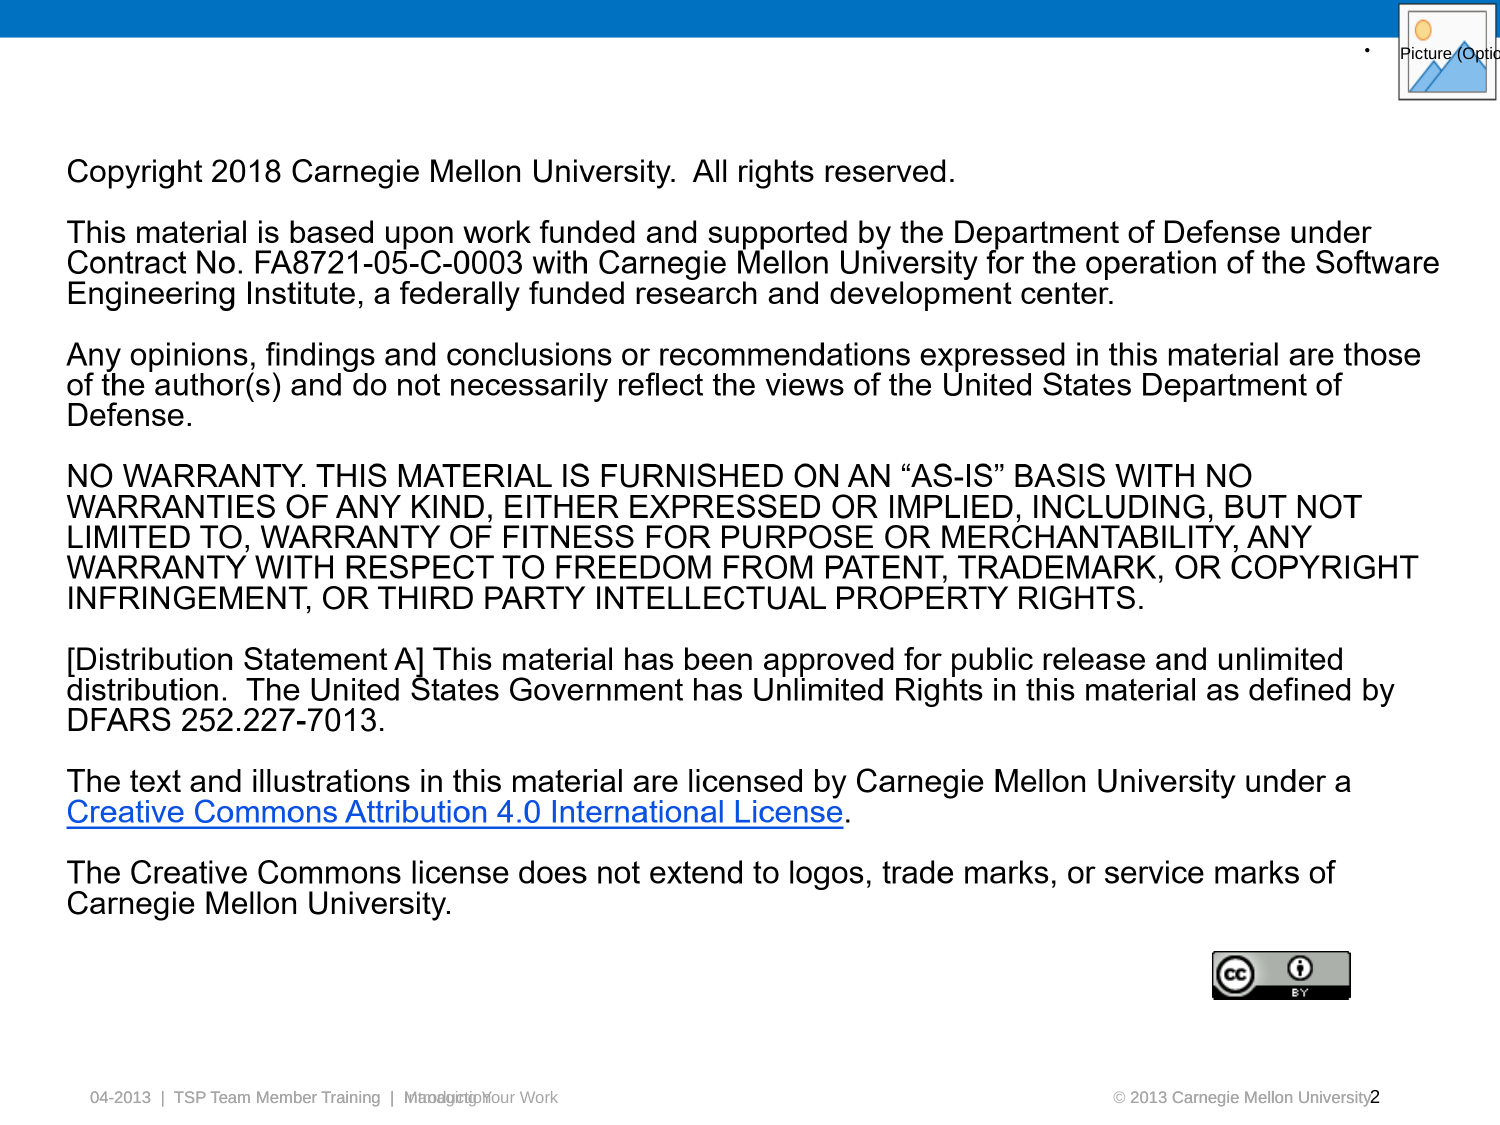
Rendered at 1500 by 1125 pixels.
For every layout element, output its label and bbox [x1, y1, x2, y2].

picture [54, 155, 1471, 929]
picture [1394, 0, 1500, 106]
text_box [0, 0, 1392, 91]
picture [1212, 951, 1351, 1001]
